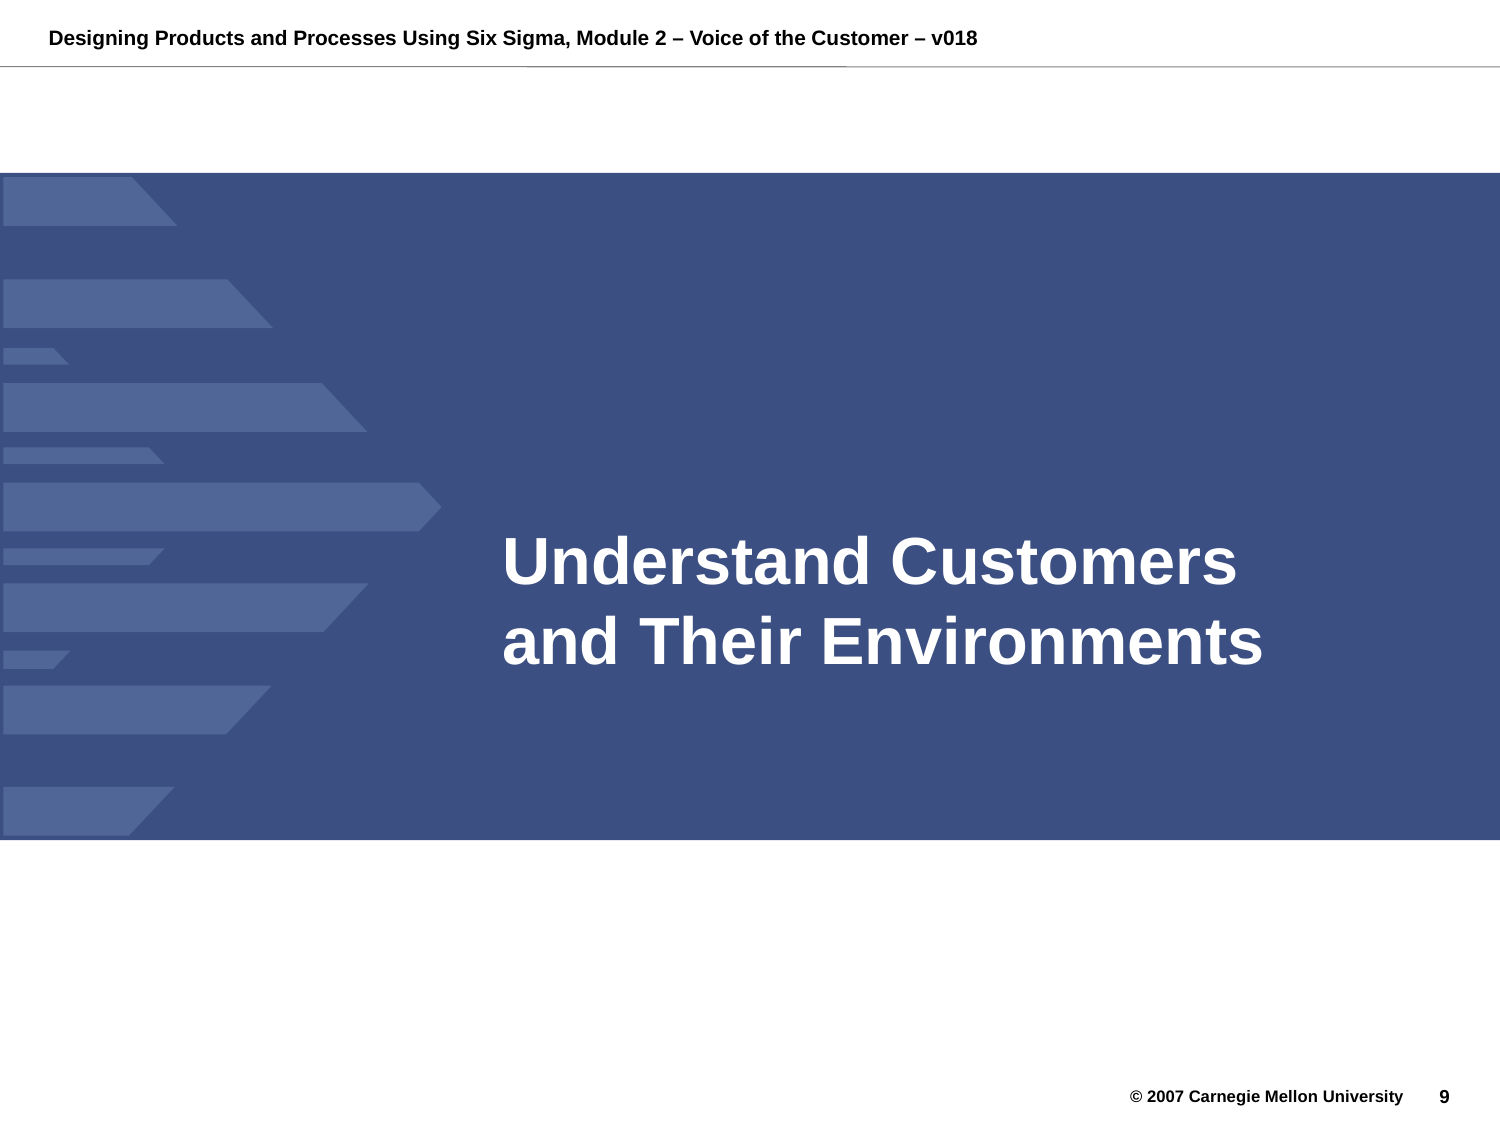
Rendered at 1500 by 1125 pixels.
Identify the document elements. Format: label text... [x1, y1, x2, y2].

text_box Understand Customers and Their Environments [487, 439, 1438, 757]
text_box [0, 172, 1500, 841]
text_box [3, 176, 442, 836]
